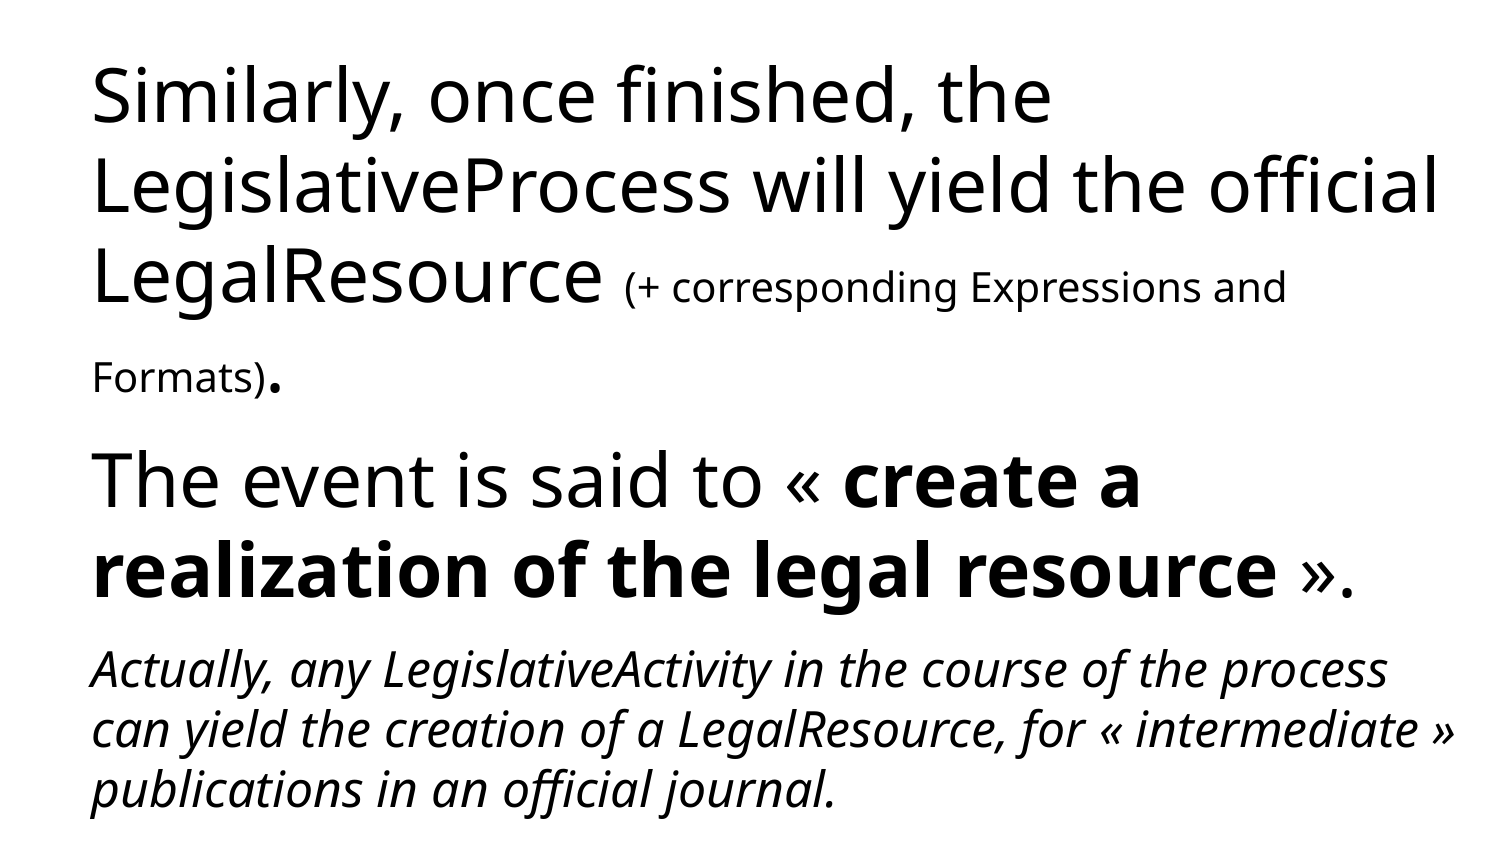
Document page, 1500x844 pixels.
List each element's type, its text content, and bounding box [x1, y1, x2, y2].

text_box Similarly, once finished, the LegislativeProcess will yield the official LegalResource (+ corresponding Expressions and Formats). The event is said to « create a realization of the legal resource ». Actually, any LegislativeActivity in the course of the process can yield the creation of a LegalResource, for « intermediate » publications in an official journal. [76, 40, 1474, 826]
